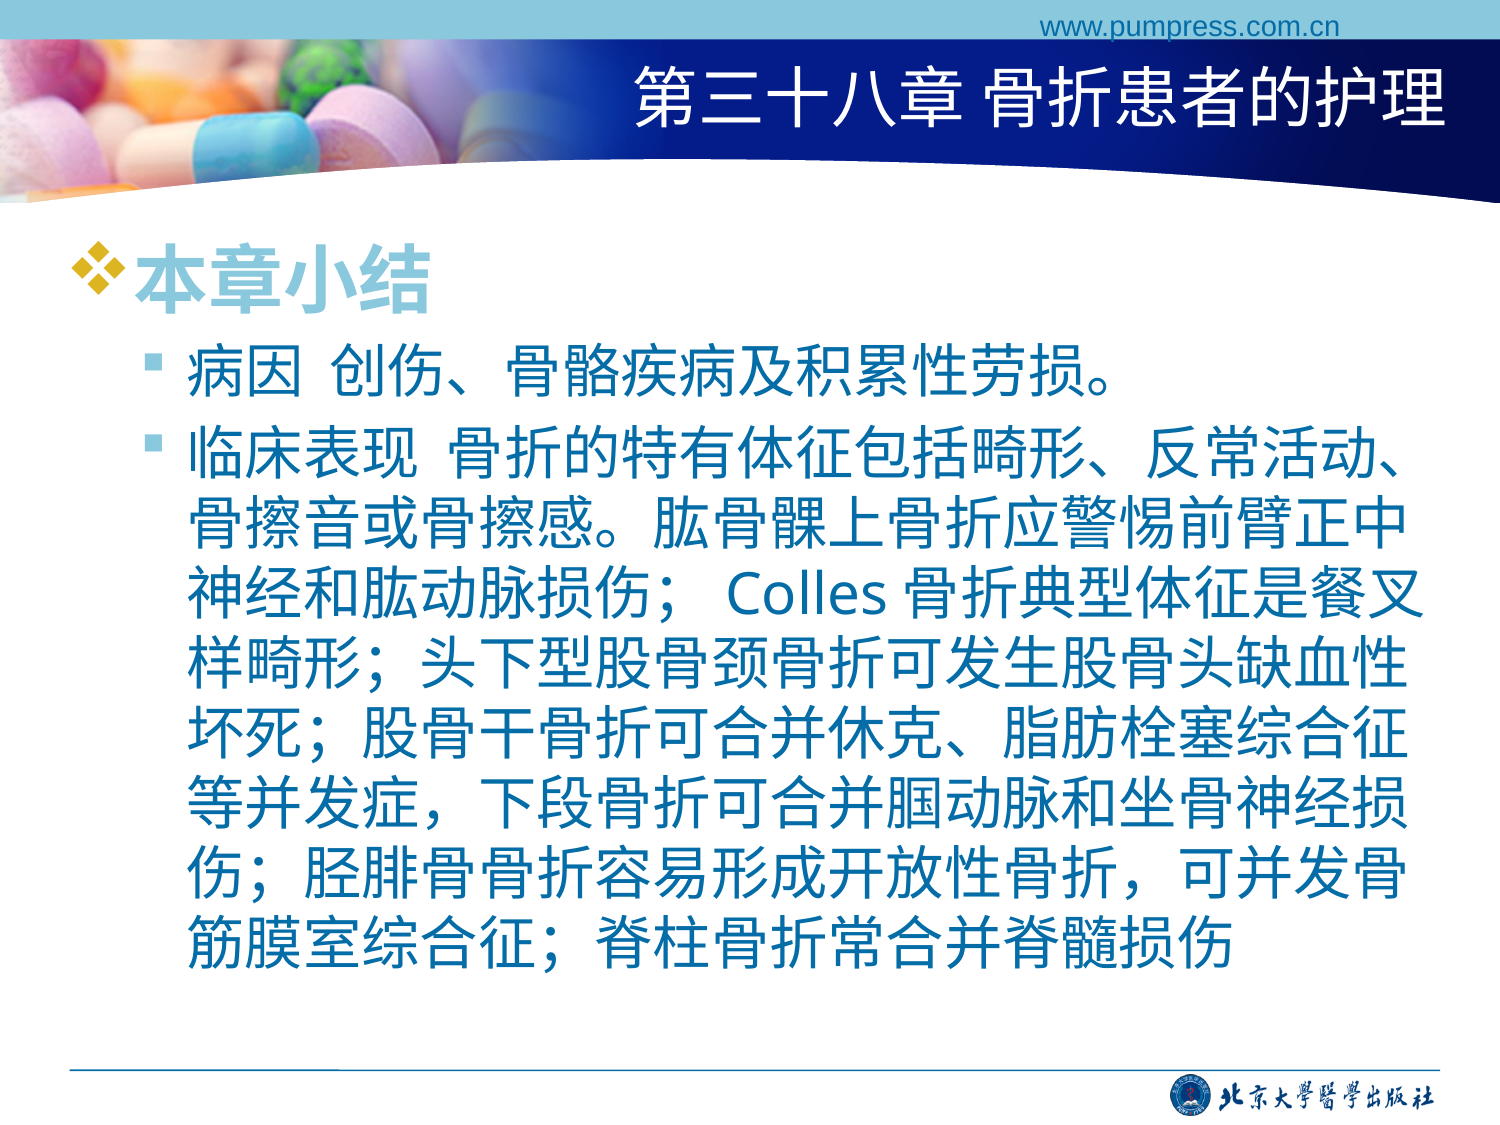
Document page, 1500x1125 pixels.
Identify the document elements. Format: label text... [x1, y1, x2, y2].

picture [1170, 1074, 1436, 1118]
title 第三十八章 骨折患者的护理 [137, 49, 1463, 143]
picture [0, 40, 1500, 203]
list 本章小结 病因 创伤、骨骼疾病及积累性劳损。 临床表现 骨折的特有体征包括畸形、反常活动、骨擦音或骨擦感。肱骨髁上骨折应警惕前臂正中神经和肱动脉损伤；Colles骨折典型体征是餐叉样畸形；头下型股骨颈骨折可发生股骨头缺血性坏死；股骨干骨折可合并休克、脂肪栓塞综合征等并发症，下段骨折可合并腘动脉和坐骨神经损伤；胫腓骨骨折容易形成开放性骨折，可并发骨筋膜室综合征；脊柱骨折常合并脊髓损伤 [49, 224, 1463, 1026]
slide_number www.pumpress.com.cn [1025, 0, 1463, 38]
